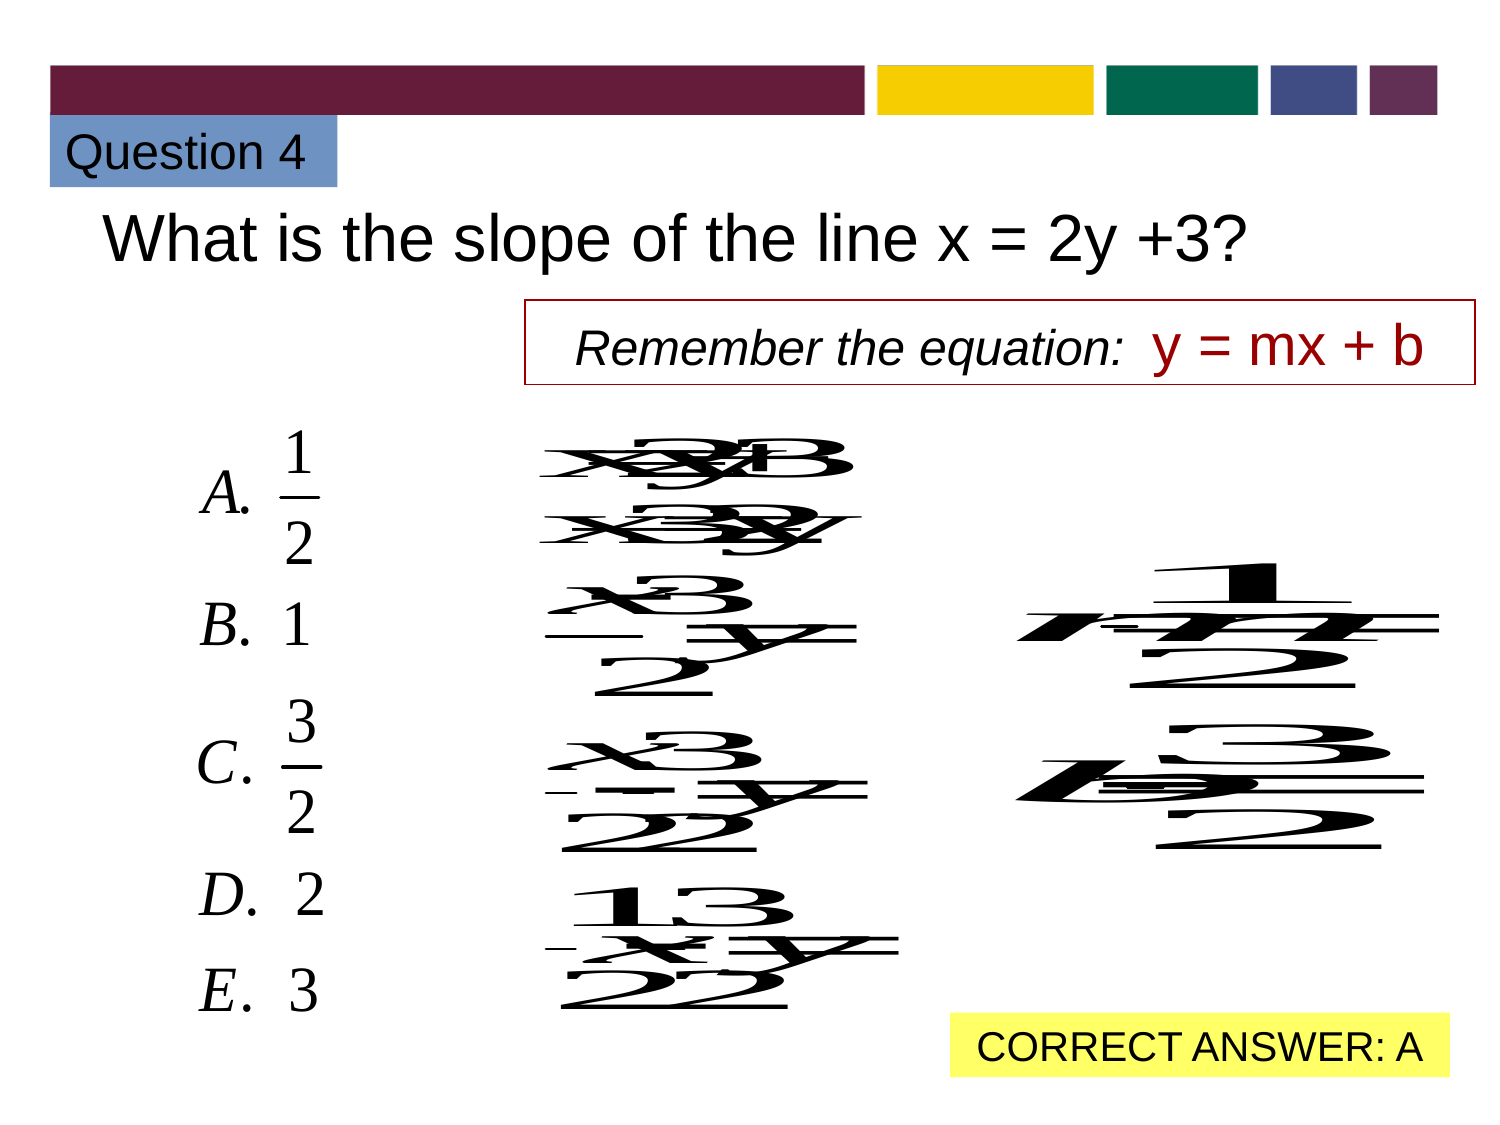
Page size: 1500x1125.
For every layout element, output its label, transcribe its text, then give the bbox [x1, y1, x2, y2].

text_box CORRECT ANSWER: A [950, 1033, 1450, 1078]
text_box Question 4 [49, 123, 338, 188]
text_box What is the slope of the line x = 2y +3? [87, 187, 1275, 283]
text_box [187, 412, 333, 1026]
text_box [537, 424, 1500, 1022]
text_box Remember the equation: y = mx + b [525, 299, 1475, 385]
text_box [987, 474, 1500, 864]
picture [37, 49, 1438, 116]
